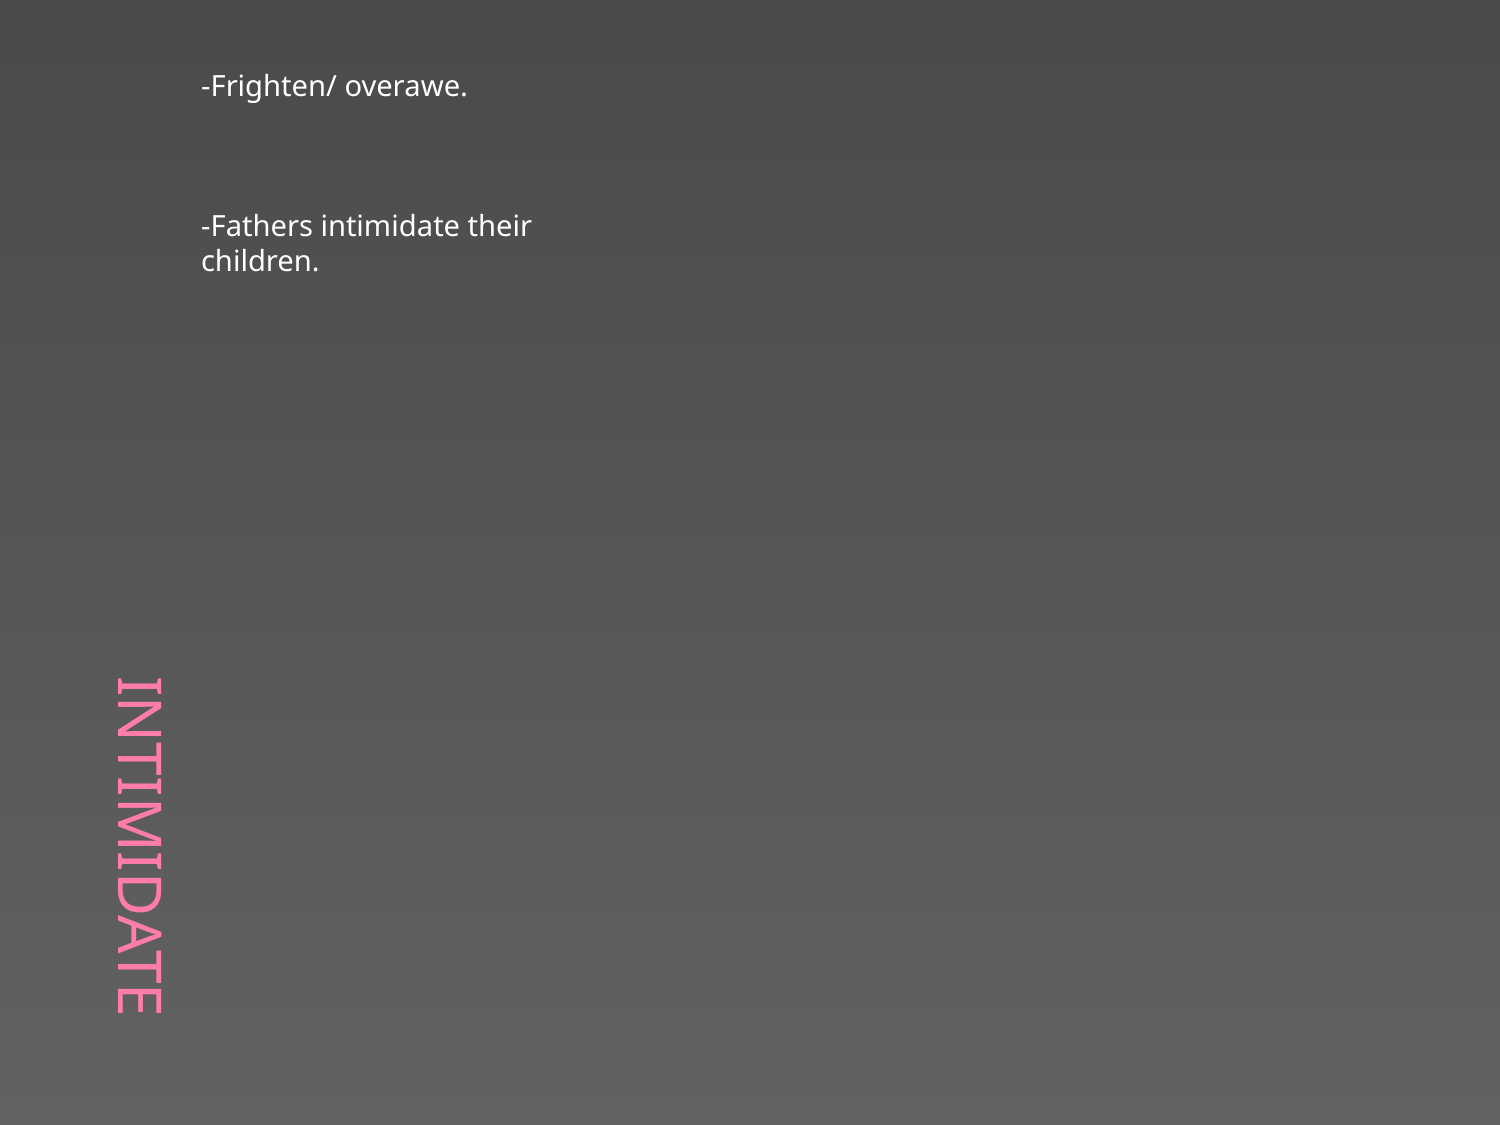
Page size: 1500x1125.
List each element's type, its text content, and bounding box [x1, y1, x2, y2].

title Intimidate [36, 60, 186, 1036]
list -Frighten/ overawe. -Fathers intimidate their children. [186, 60, 587, 1036]
